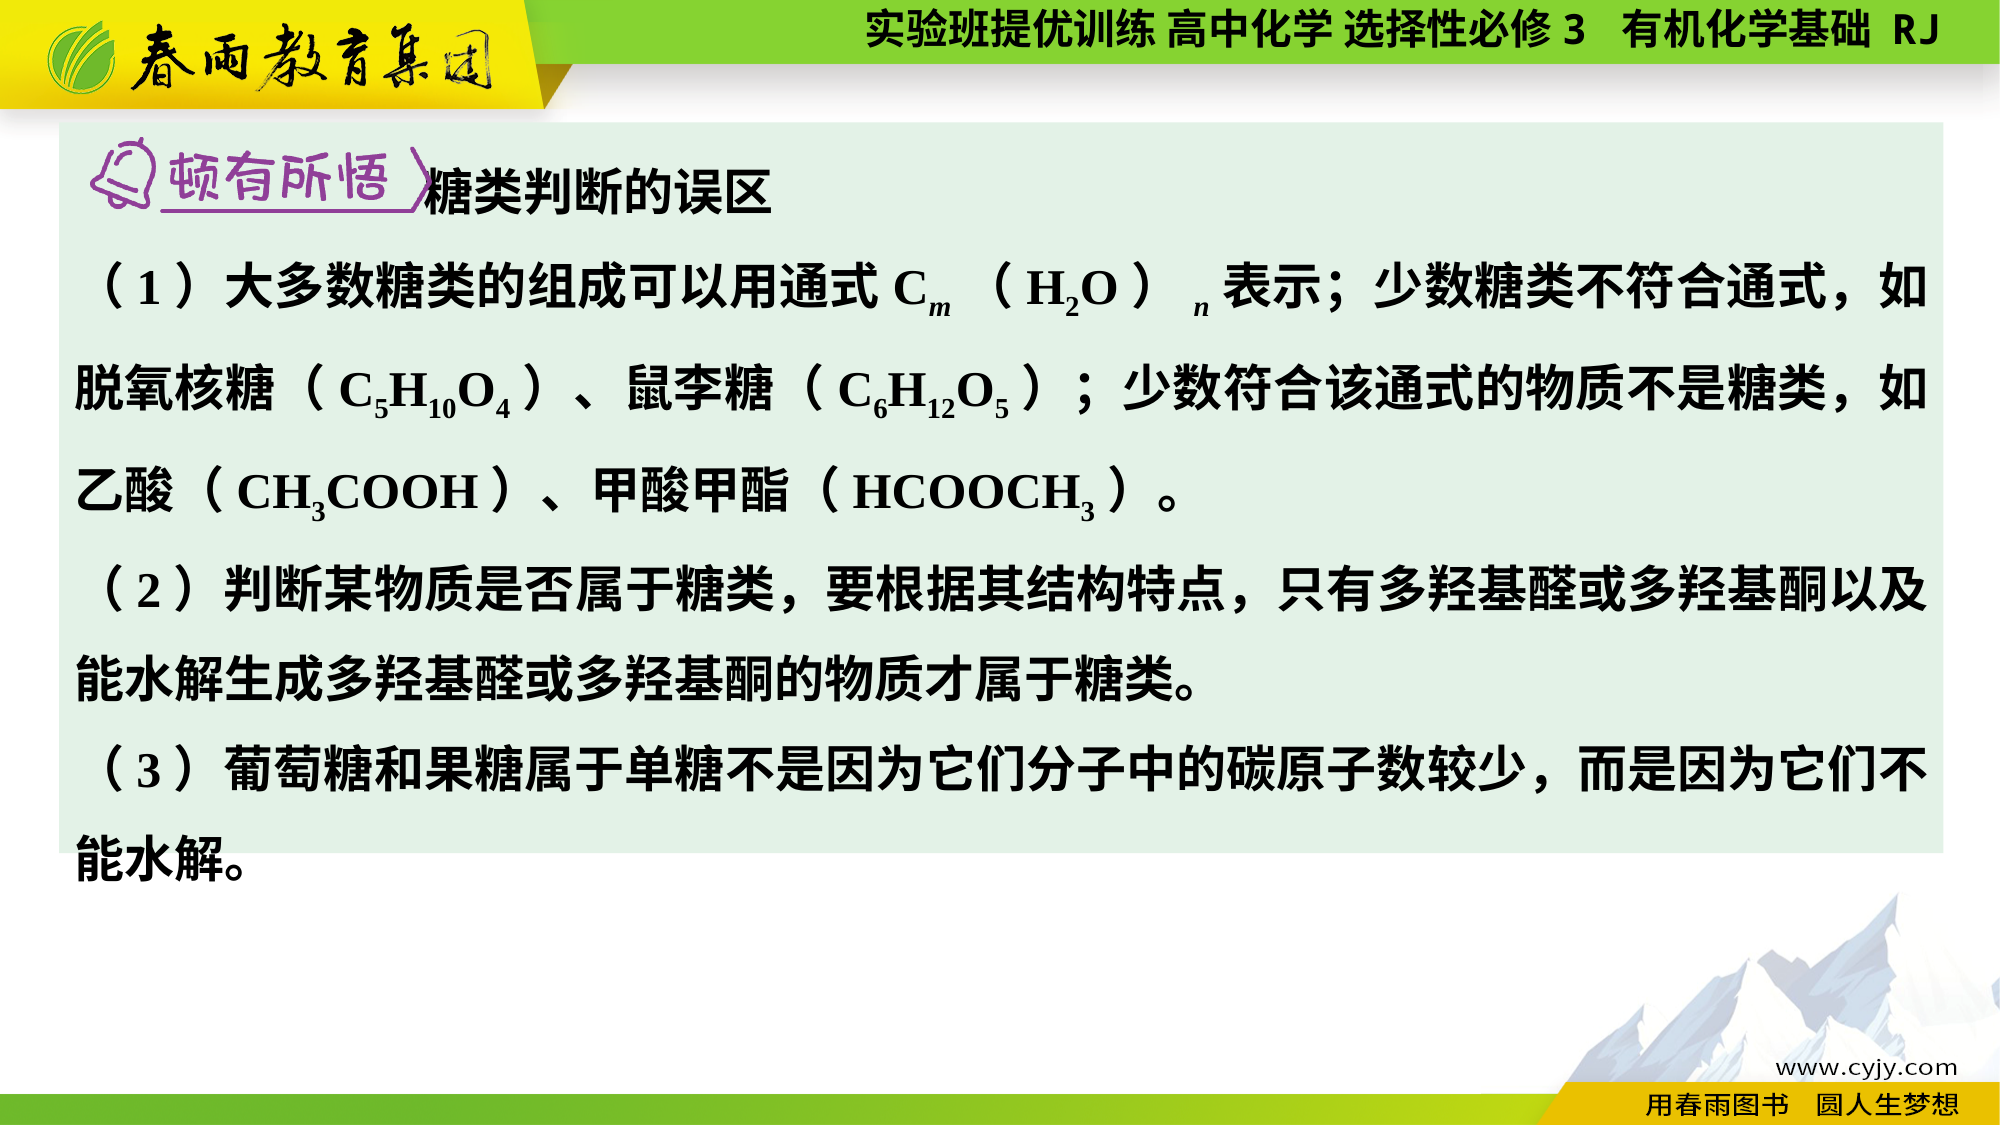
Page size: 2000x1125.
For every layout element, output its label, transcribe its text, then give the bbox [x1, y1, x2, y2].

list 糖类判断的误区 （1）大多数糖类的组成可以用通式Cm（H2O）n表示；少数糖类不符合通式，如脱氧核糖（C5H10O4）、鼠李糖（C6H12O5）；少数符合该通式的物质不是糖类，如乙酸（CH3COOH）、甲酸甲酯（HCOOCH3）。 （2）判断某物质是否属于糖类，要根据其结构特点，只有多羟基醛或多羟基酮以及能水解生成多羟基醛或多羟基酮的物质才属于糖类。 （3）葡萄糖和果糖属于单糖不是因为它们分子中的碳原子数较少，而是因为它们不能水解。 [59, 122, 1944, 854]
picture [0, 0, 2000, 1125]
